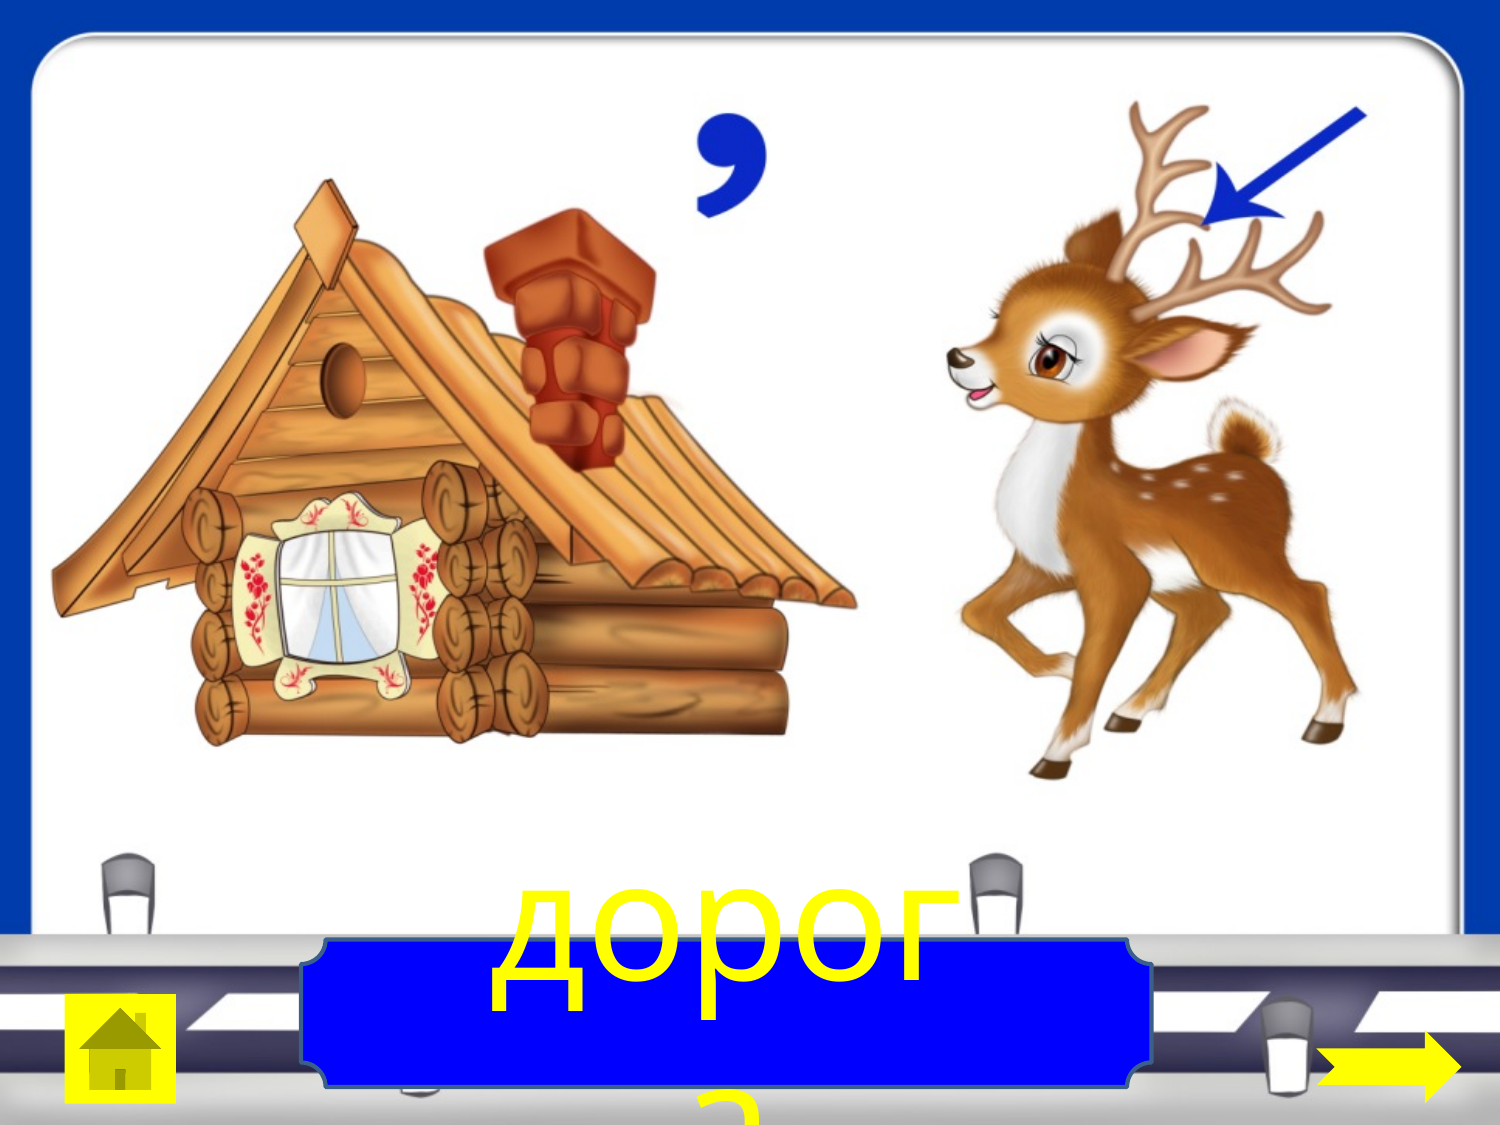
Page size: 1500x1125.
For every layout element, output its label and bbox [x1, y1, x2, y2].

list [0, 0, 1500, 1125]
